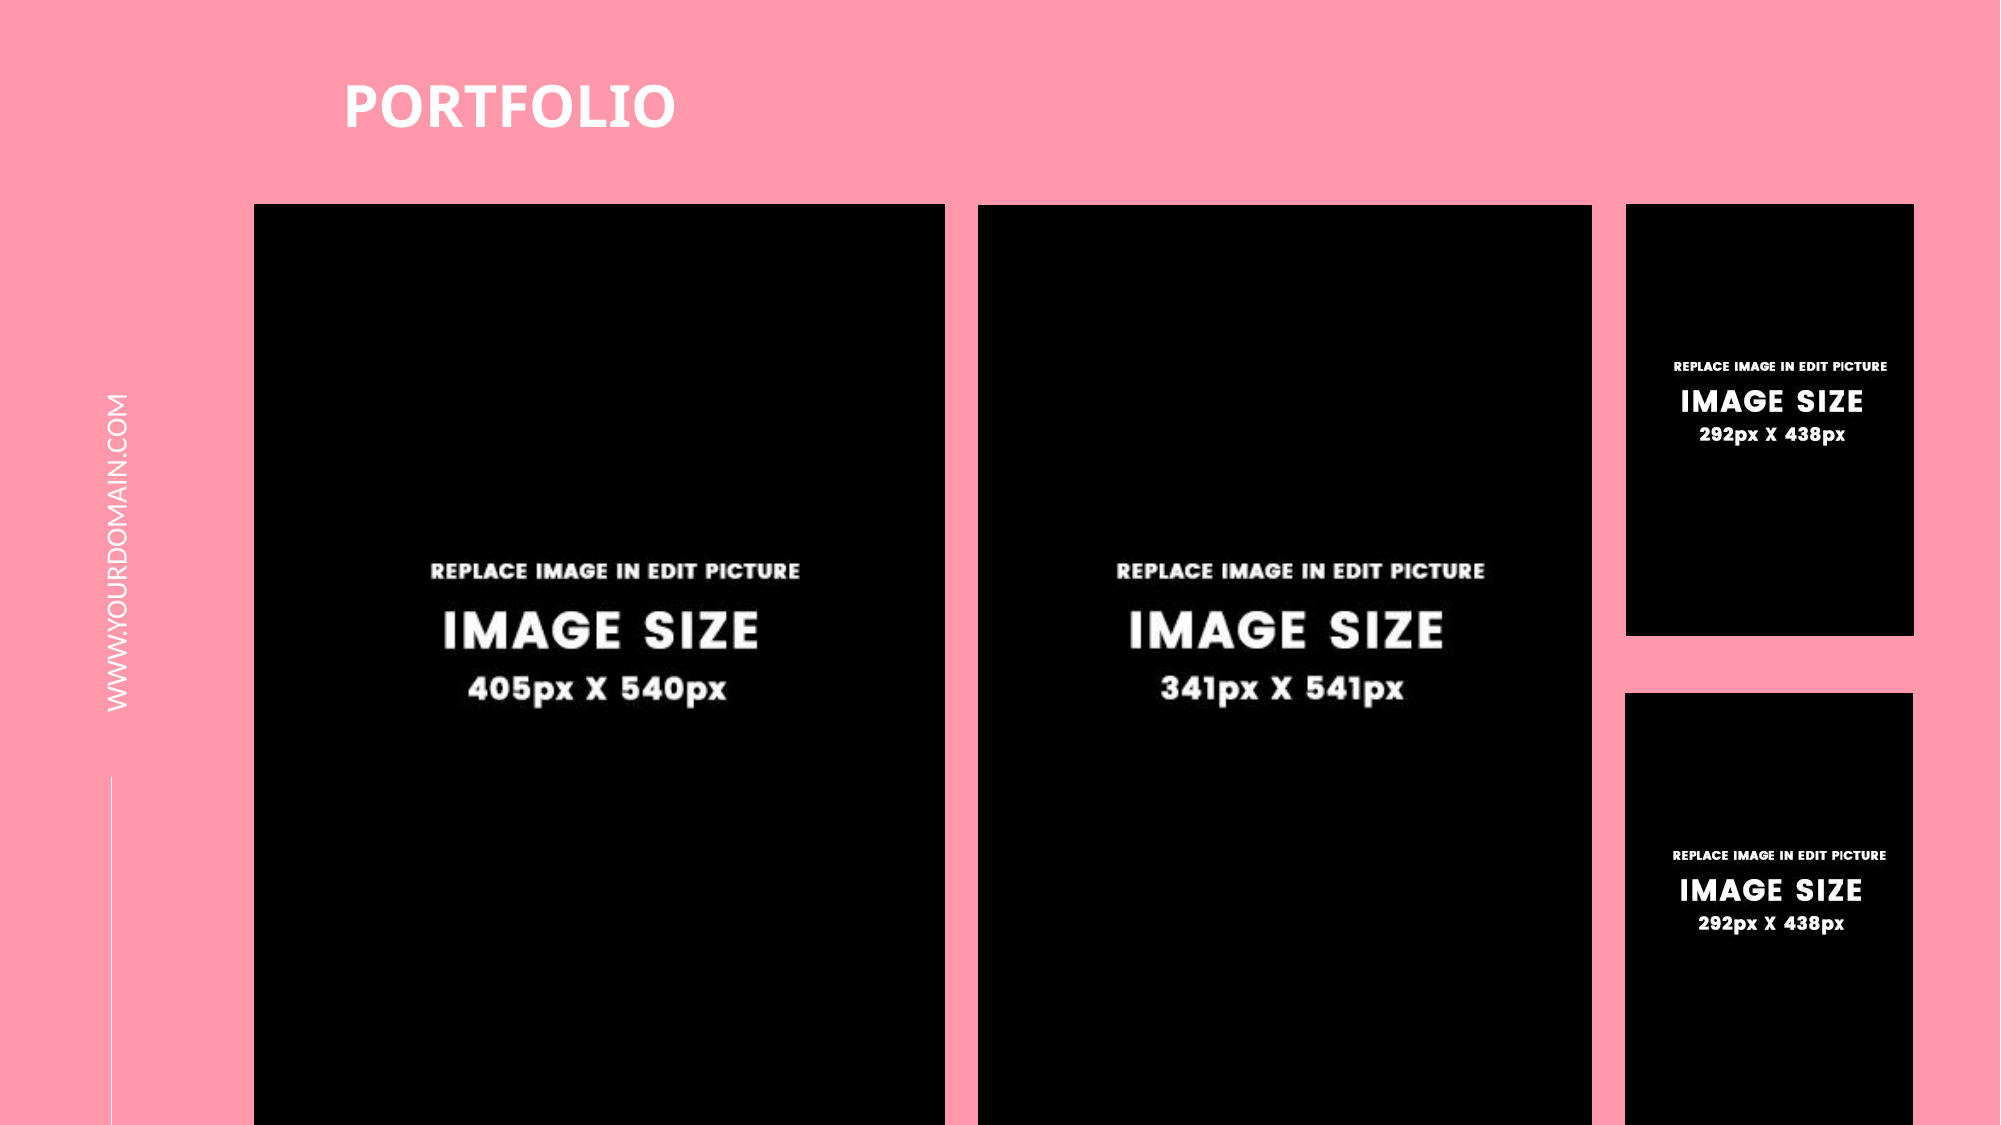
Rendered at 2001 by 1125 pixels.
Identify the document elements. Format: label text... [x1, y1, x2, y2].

text_box WWW.YOURDOMAIN.COM [90, 147, 141, 728]
picture [254, 204, 946, 1125]
picture [977, 205, 1592, 1125]
text_box PORTFOLIO [254, 62, 765, 148]
picture [1625, 204, 1914, 637]
picture [1625, 693, 1914, 1125]
